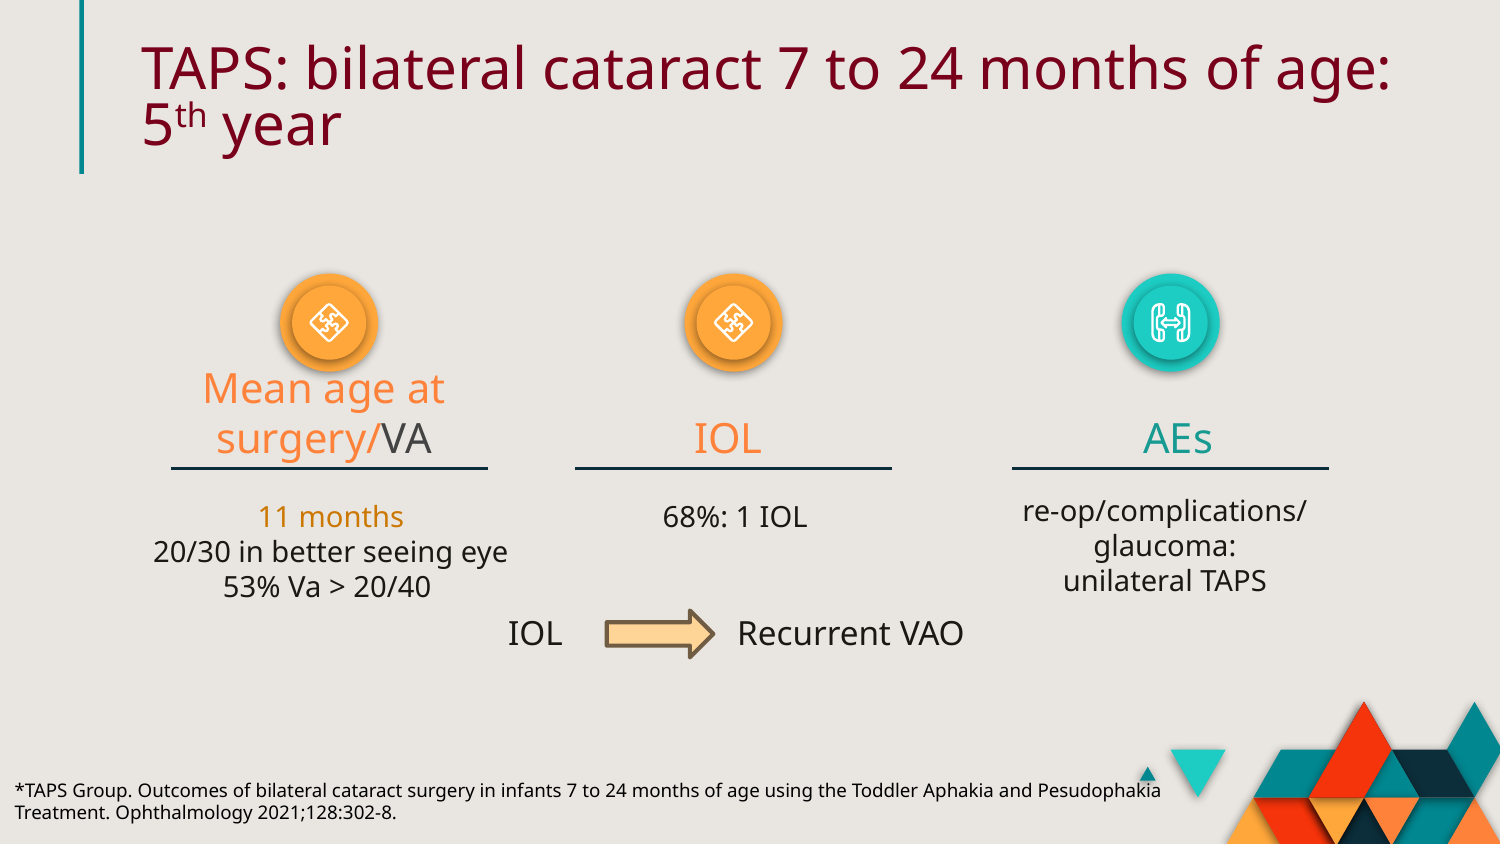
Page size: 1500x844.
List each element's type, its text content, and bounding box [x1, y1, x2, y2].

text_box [1121, 273, 1220, 372]
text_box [279, 273, 379, 372]
subtitle Mean age at surgery/VA [112, 382, 517, 477]
subtitle 11 months 20/30 in better seeing eye 53% Va > 20/40 [126, 483, 536, 620]
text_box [684, 273, 783, 372]
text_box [1150, 302, 1191, 343]
text_box *TAPS Group. Outcomes of bilateral cataract surgery in infants 7 to 24 months of age using the Toddler Aphakia and Pesudophakia Treatment. Ophthalmology 2021;128:302-8. [0, 770, 1181, 831]
title TAPS: bilateral cataract 7 to 24 months of age: 5th year [126, 76, 1475, 172]
text_box [604, 608, 716, 660]
text_box IOL Recurrent VAO [470, 597, 1013, 734]
text_box IOL [517, 382, 895, 477]
text_box AEs [895, 382, 1462, 477]
